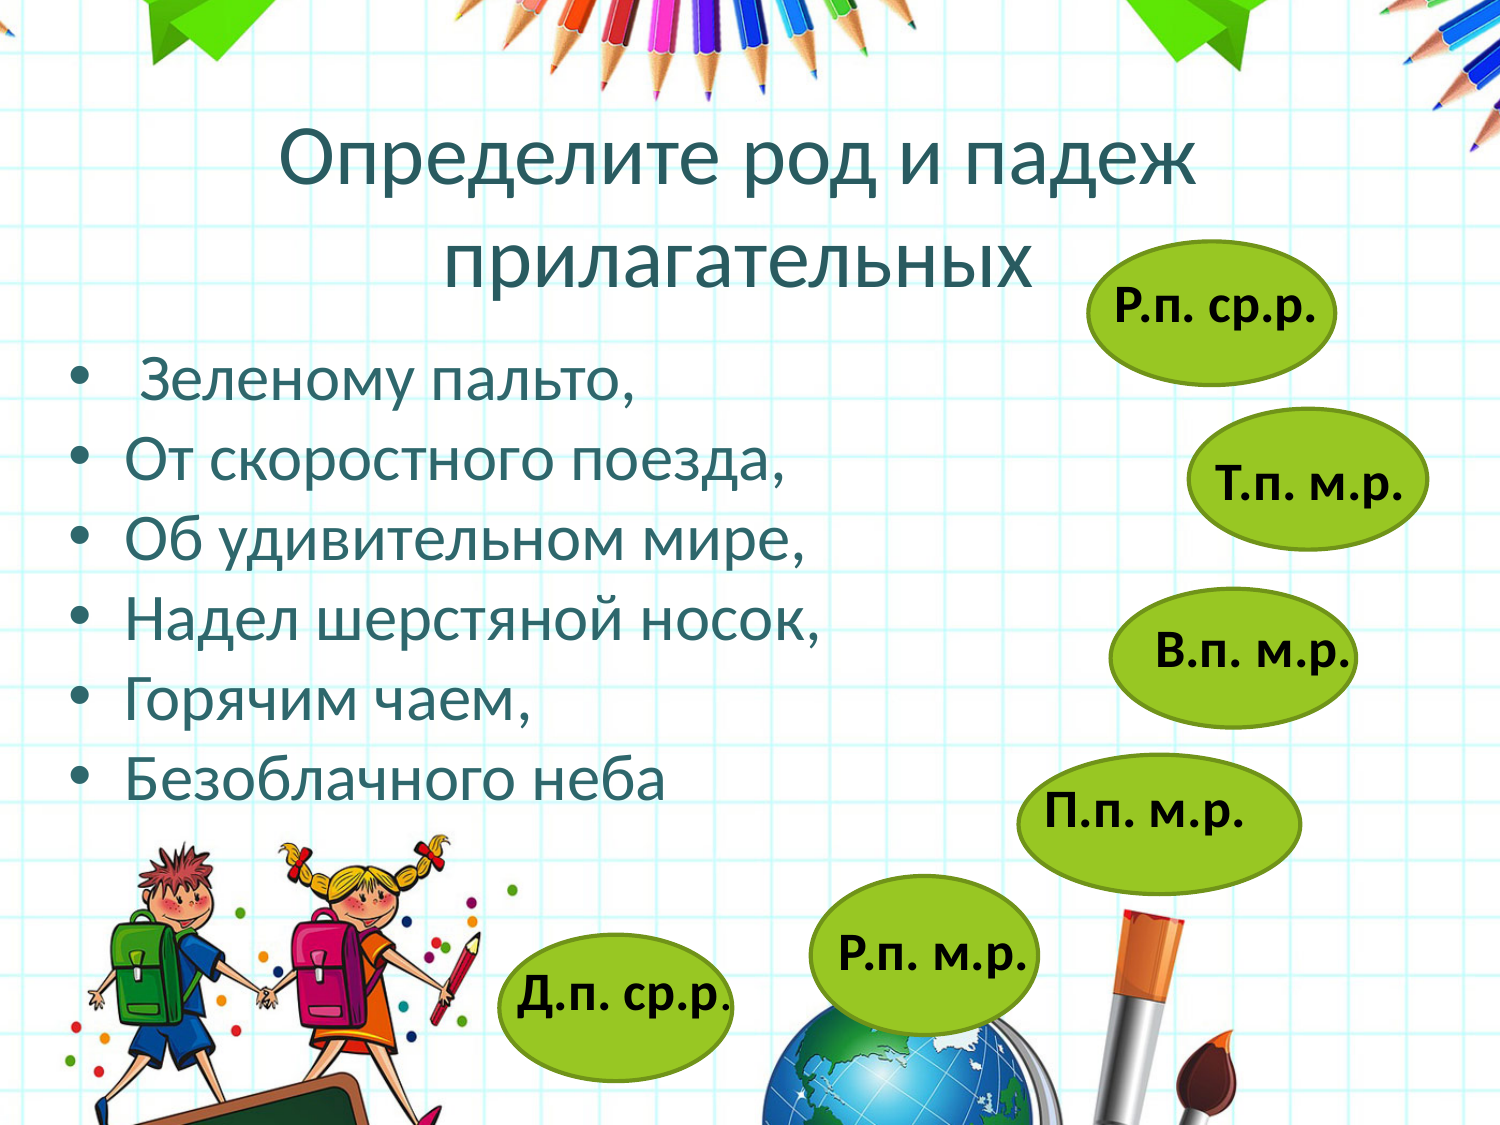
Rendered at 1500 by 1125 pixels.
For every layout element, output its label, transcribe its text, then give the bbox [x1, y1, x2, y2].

text_box [1206, 406, 1410, 439]
picture [0, 0, 1500, 1125]
text_box [830, 873, 1019, 908]
text_box [543, 932, 688, 948]
title Определите род и падеж прилагательных [64, 90, 1412, 314]
text_box П.п. м.р. [1029, 765, 1269, 846]
text_box [1016, 778, 1303, 897]
text_box Т.п. м.р. [1200, 439, 1470, 520]
text_box [1149, 586, 1318, 605]
list Зеленому пальто, От скоростного поезда, Об удивительном мире, Надел шерстяной носок, Горячим чаем, Безоблачного неба [53, 326, 1412, 1035]
text_box [808, 916, 1030, 1038]
text_box [1108, 611, 1349, 730]
text_box Р.п. м.р. [823, 908, 1111, 989]
text_box Д.п. ср.р. [502, 948, 771, 1029]
text_box [1086, 280, 1329, 388]
text_box [1186, 446, 1200, 513]
text_box [497, 986, 730, 1084]
text_box [1207, 520, 1409, 552]
text_box В.п. м.р. [1139, 605, 1412, 686]
text_box [1078, 752, 1241, 765]
text_box [1124, 239, 1300, 260]
text_box Р.п. ср.р. [1099, 260, 1390, 341]
